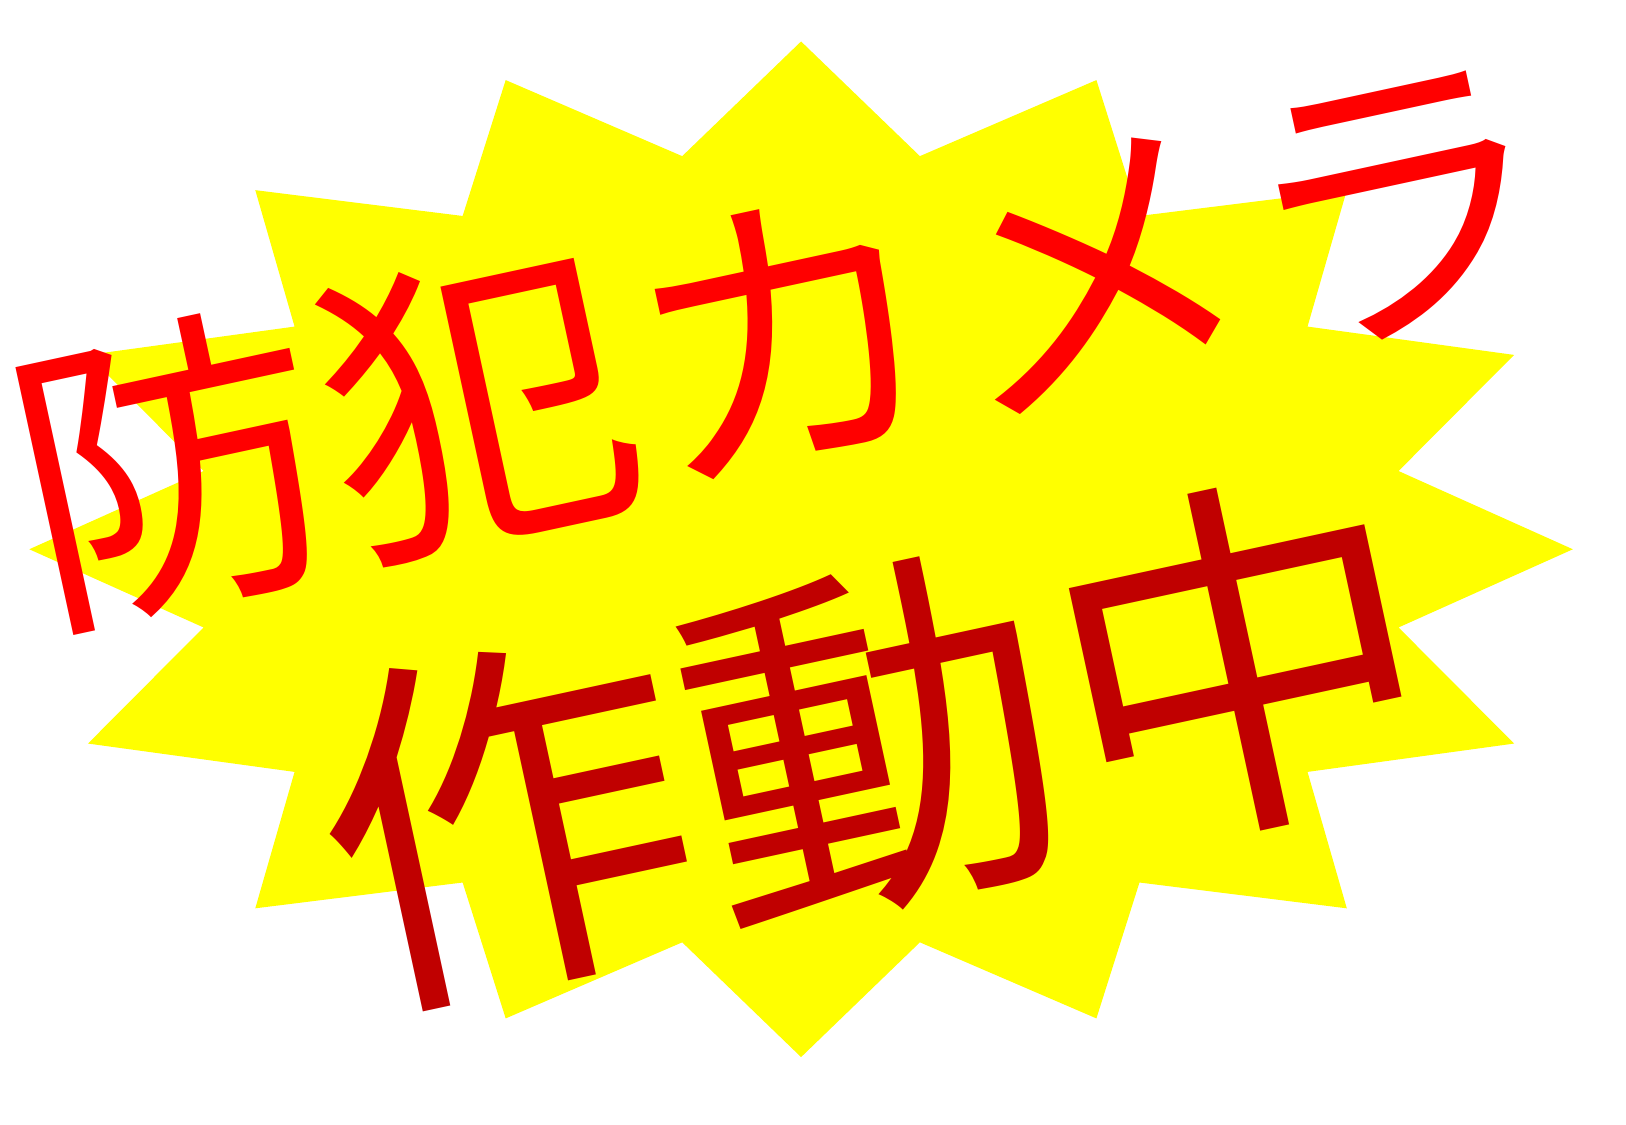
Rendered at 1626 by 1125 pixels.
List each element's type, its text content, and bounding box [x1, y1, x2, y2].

text_box [253, 188, 416, 240]
text_box [941, 913, 1133, 1021]
text_box [686, 39, 874, 149]
text_box [737, 963, 902, 1060]
text_box [1216, 868, 1349, 911]
text_box 防犯カメラ作動中 [0, 0, 1625, 1125]
text_box [466, 78, 676, 197]
